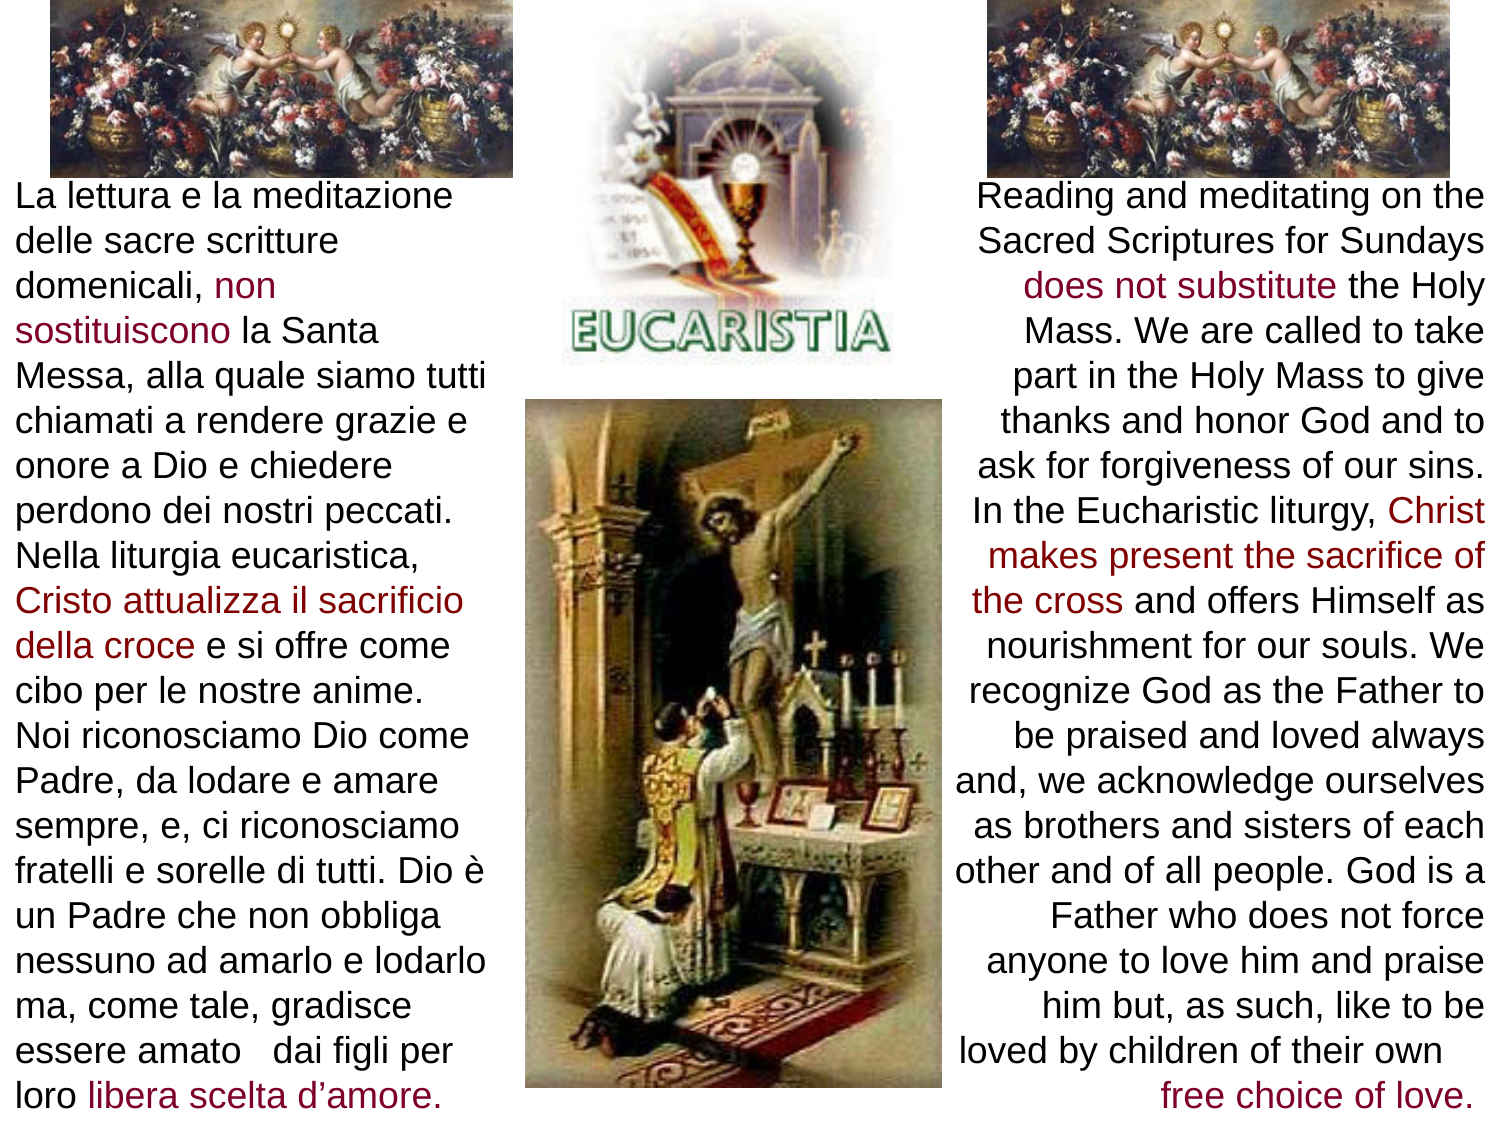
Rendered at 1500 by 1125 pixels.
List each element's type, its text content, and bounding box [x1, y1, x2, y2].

picture [562, 0, 904, 365]
text_box Reading and meditating on the Sacred Scriptures for Sundays does not substitute the Holy Mass. We are called to take part in the Holy Mass to give thanks and honor God and to ask for forgiveness of our sins. In the Eucharistic liturgy, Christ makes present the sacrifice of the cross and offers Himself as nourishment for our souls. We recognize God as the Father to be praised and loved always and, we acknowledge ourselves as brothers and sisters of each other and of all people. God is a Father who does not force anyone to love him and praise him but, as such, like to be loved by children of their own free choice of love. [937, 163, 1500, 1124]
picture [524, 399, 942, 1088]
picture [987, 0, 1450, 178]
text_box La lettura e la meditazione delle sacre scritture domenicali, non sostituiscono la Santa Messa, alla quale siamo tutti chiamati a rendere grazie e onore a Dio e chiedere perdono dei nostri peccati. Nella liturgia eucaristica, Cristo attualizza il sacrificio della croce e si offre come cibo per le nostre anime. Noi riconosciamo Dio come Padre, da lodare e amare sempre, e, ci riconosciamo fratelli e sorelle di tutti. Dio è un Padre che non obbliga nessuno ad amarlo e lodarlo ma, come tale, gradisce essere amato dai figli per loro libera scelta d’amore. [0, 163, 513, 1124]
picture [49, 0, 513, 178]
